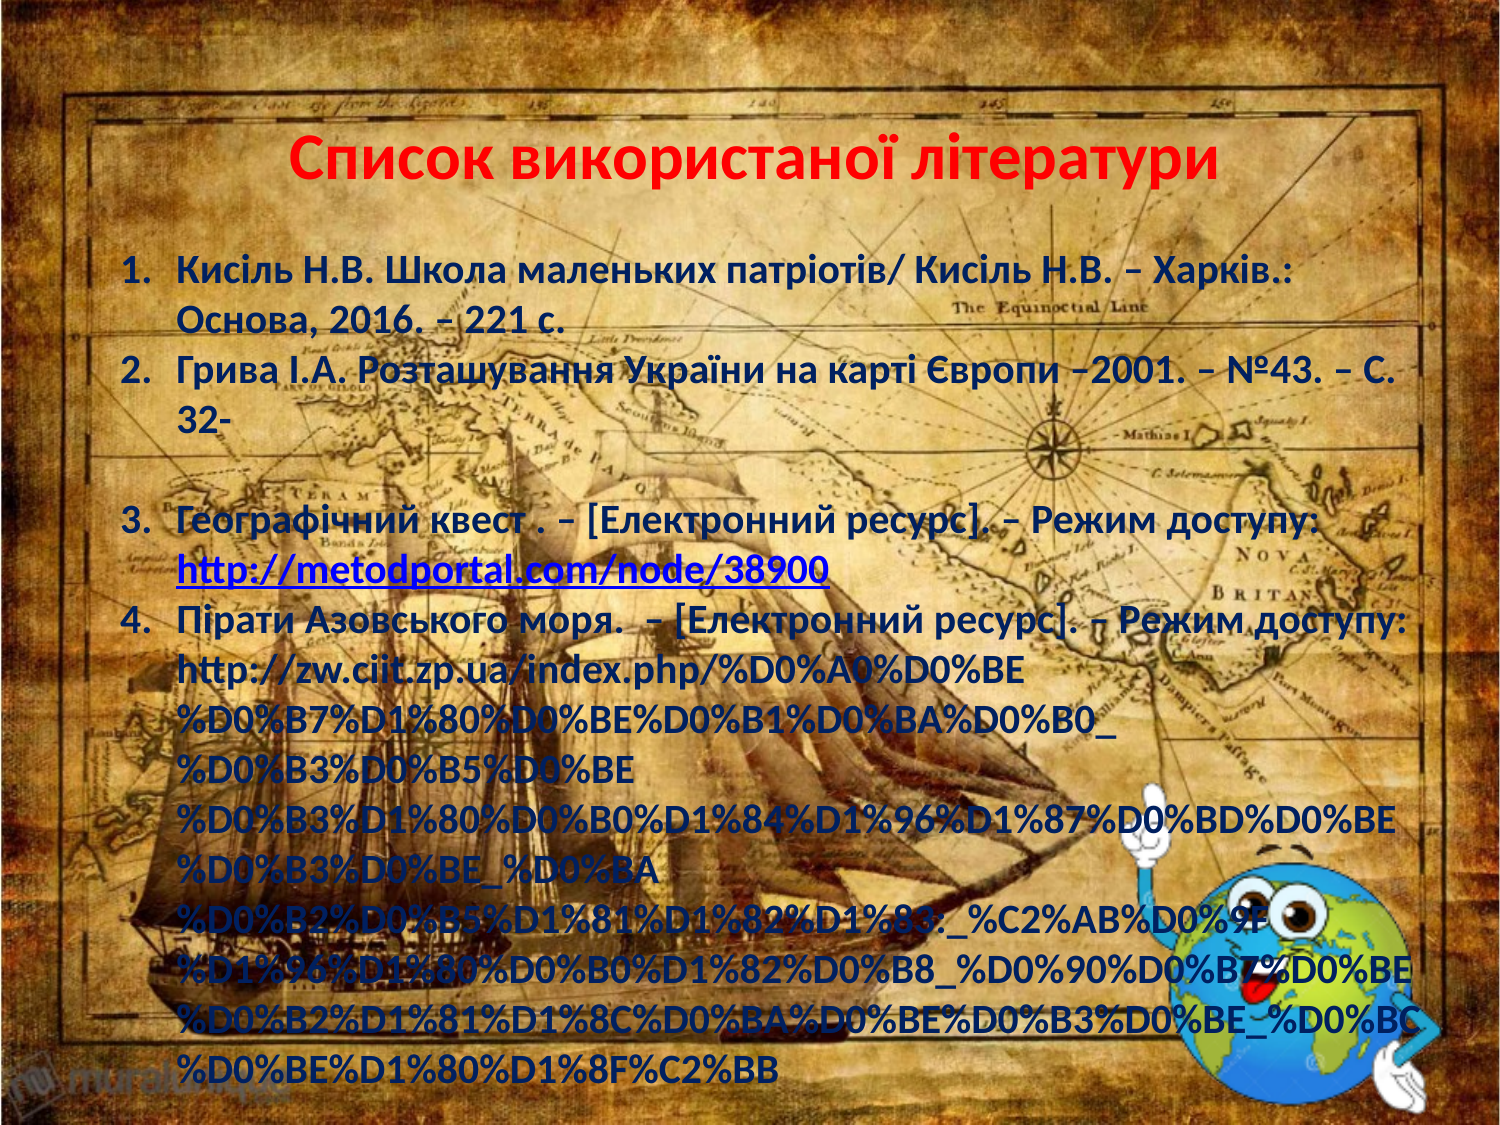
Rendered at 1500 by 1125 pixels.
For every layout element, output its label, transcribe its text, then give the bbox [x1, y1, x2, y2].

text_box Кисіль Н.В. Школа маленьких патріотів/ Кисіль Н.В. – Харків.: Основа, 2016. – 221 с. Грива І.А. Розташування України на карті Європи –2001. – №43. – С. 32- Географічний квест . – [Електронний ресурс]. – Режим доступу: http://metodportal.com/node/38900 Пірати Азовського моря. – [Електронний ресурс]. – Режим доступу: http://zw.ciit.zp.ua/index.php/%D0%A0%D0%BE%D0%B7%D1%80%D0%BE%D0%B1%D0%BA%D0%B0_%D0%B3%D0%B5%D0%BE%D0%B3%D1%80%D0%B0%D1%84%D1%96%D1%87%D0%BD%D0%BE%D0%B3%D0%BE_%D0%BA%D0%B2%D0%B5%D1%81%D1%82%D1%83:_%C2%AB%D0%9F%D1%96%D1%80%D0%B0%D1%82%D0%B8_%D0%90%D0%B7%D0%BE%D0%B2%D1%81%D1%8C%D0%BA%D0%BE%D0%B3%D0%BE_%D0%BC%D0%BE%D1%80%D1%8F%C2%BB [105, 234, 1442, 1100]
text_box Список використаної літератури [222, 105, 1289, 201]
picture [0, 0, 1500, 1125]
